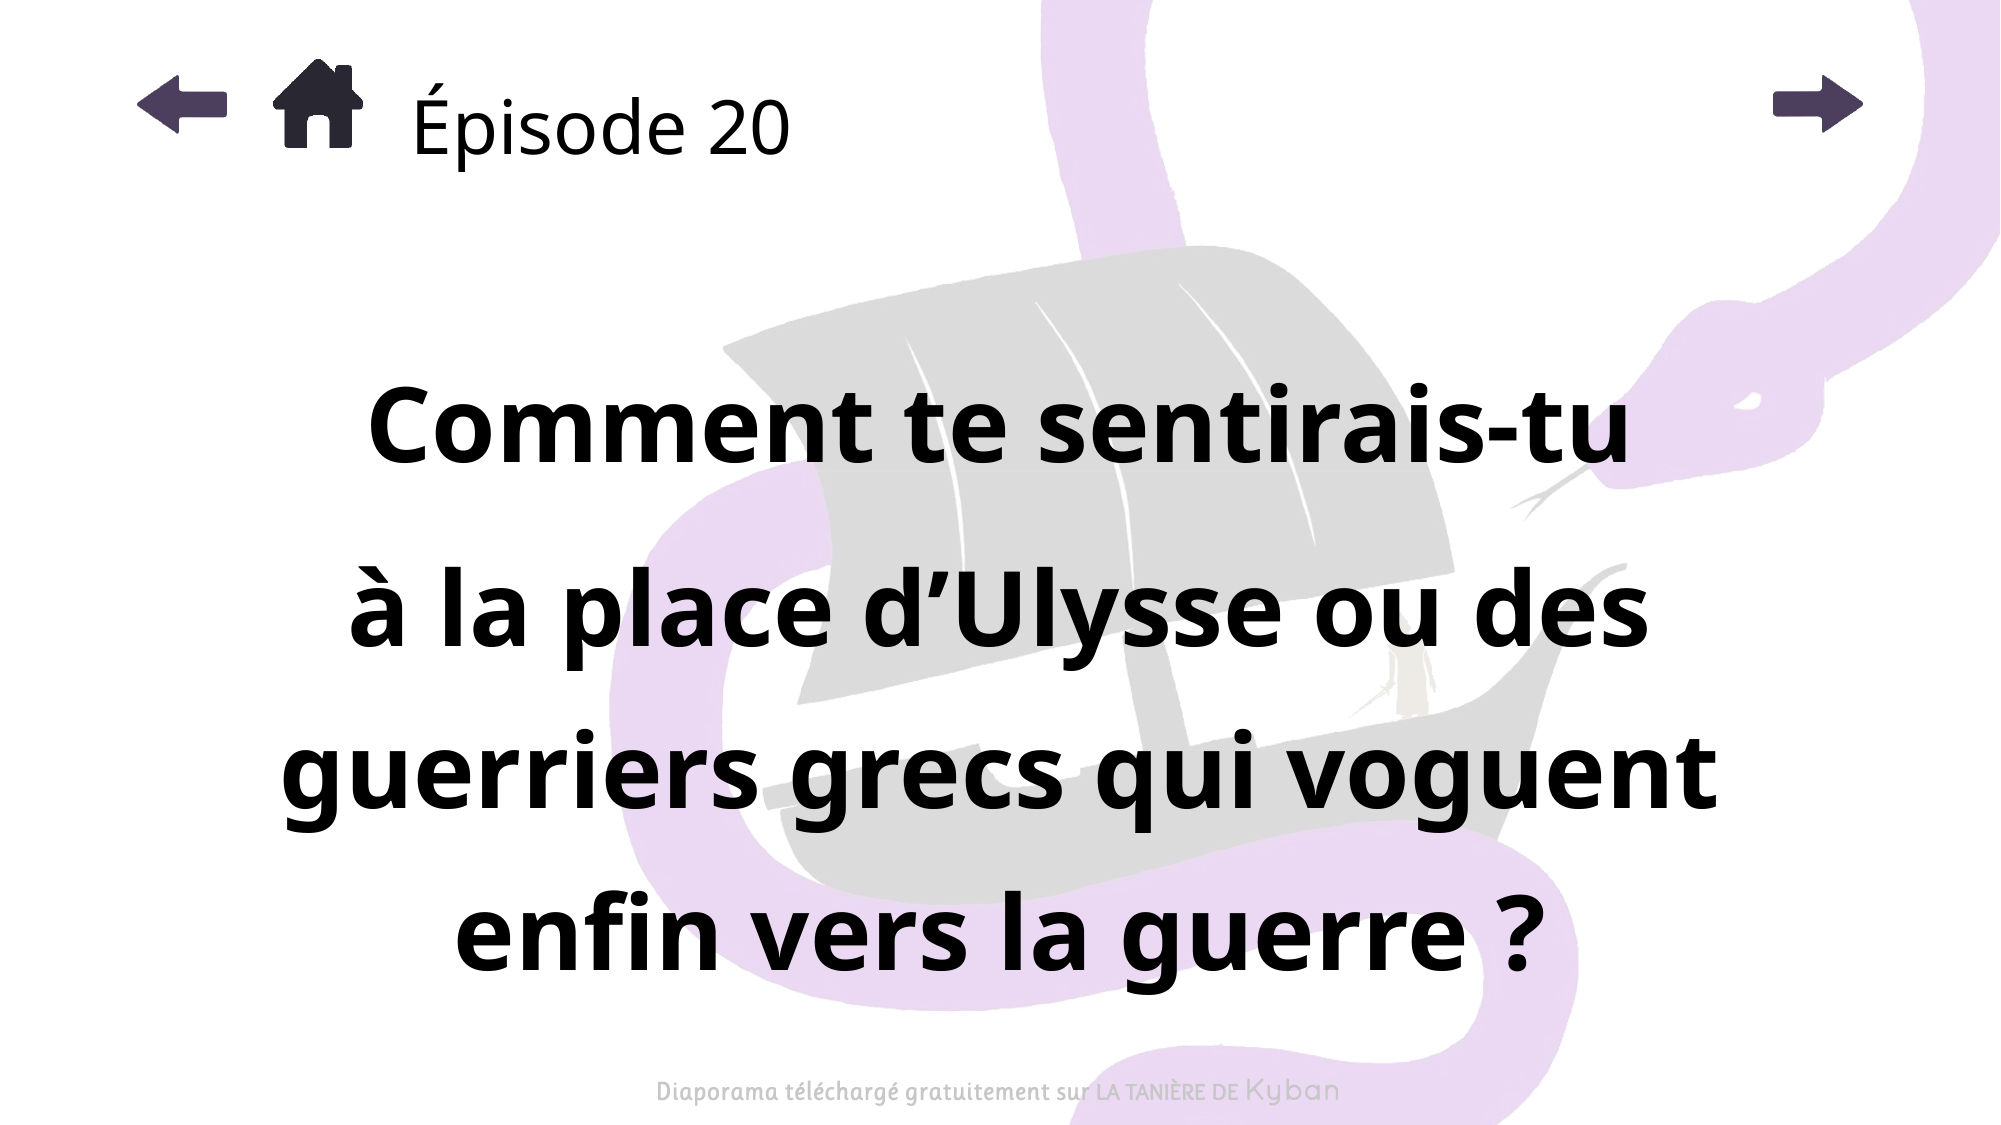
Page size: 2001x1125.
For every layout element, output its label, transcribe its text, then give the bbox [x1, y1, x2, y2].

title Épisode 20 [395, 59, 1863, 202]
picture [0, 0, 2001, 1125]
list Comment te sentirais-tu à la place d’Ulysse ou des guerriers grecs qui voguent enfin vers la guerre ? [137, 299, 1863, 1014]
